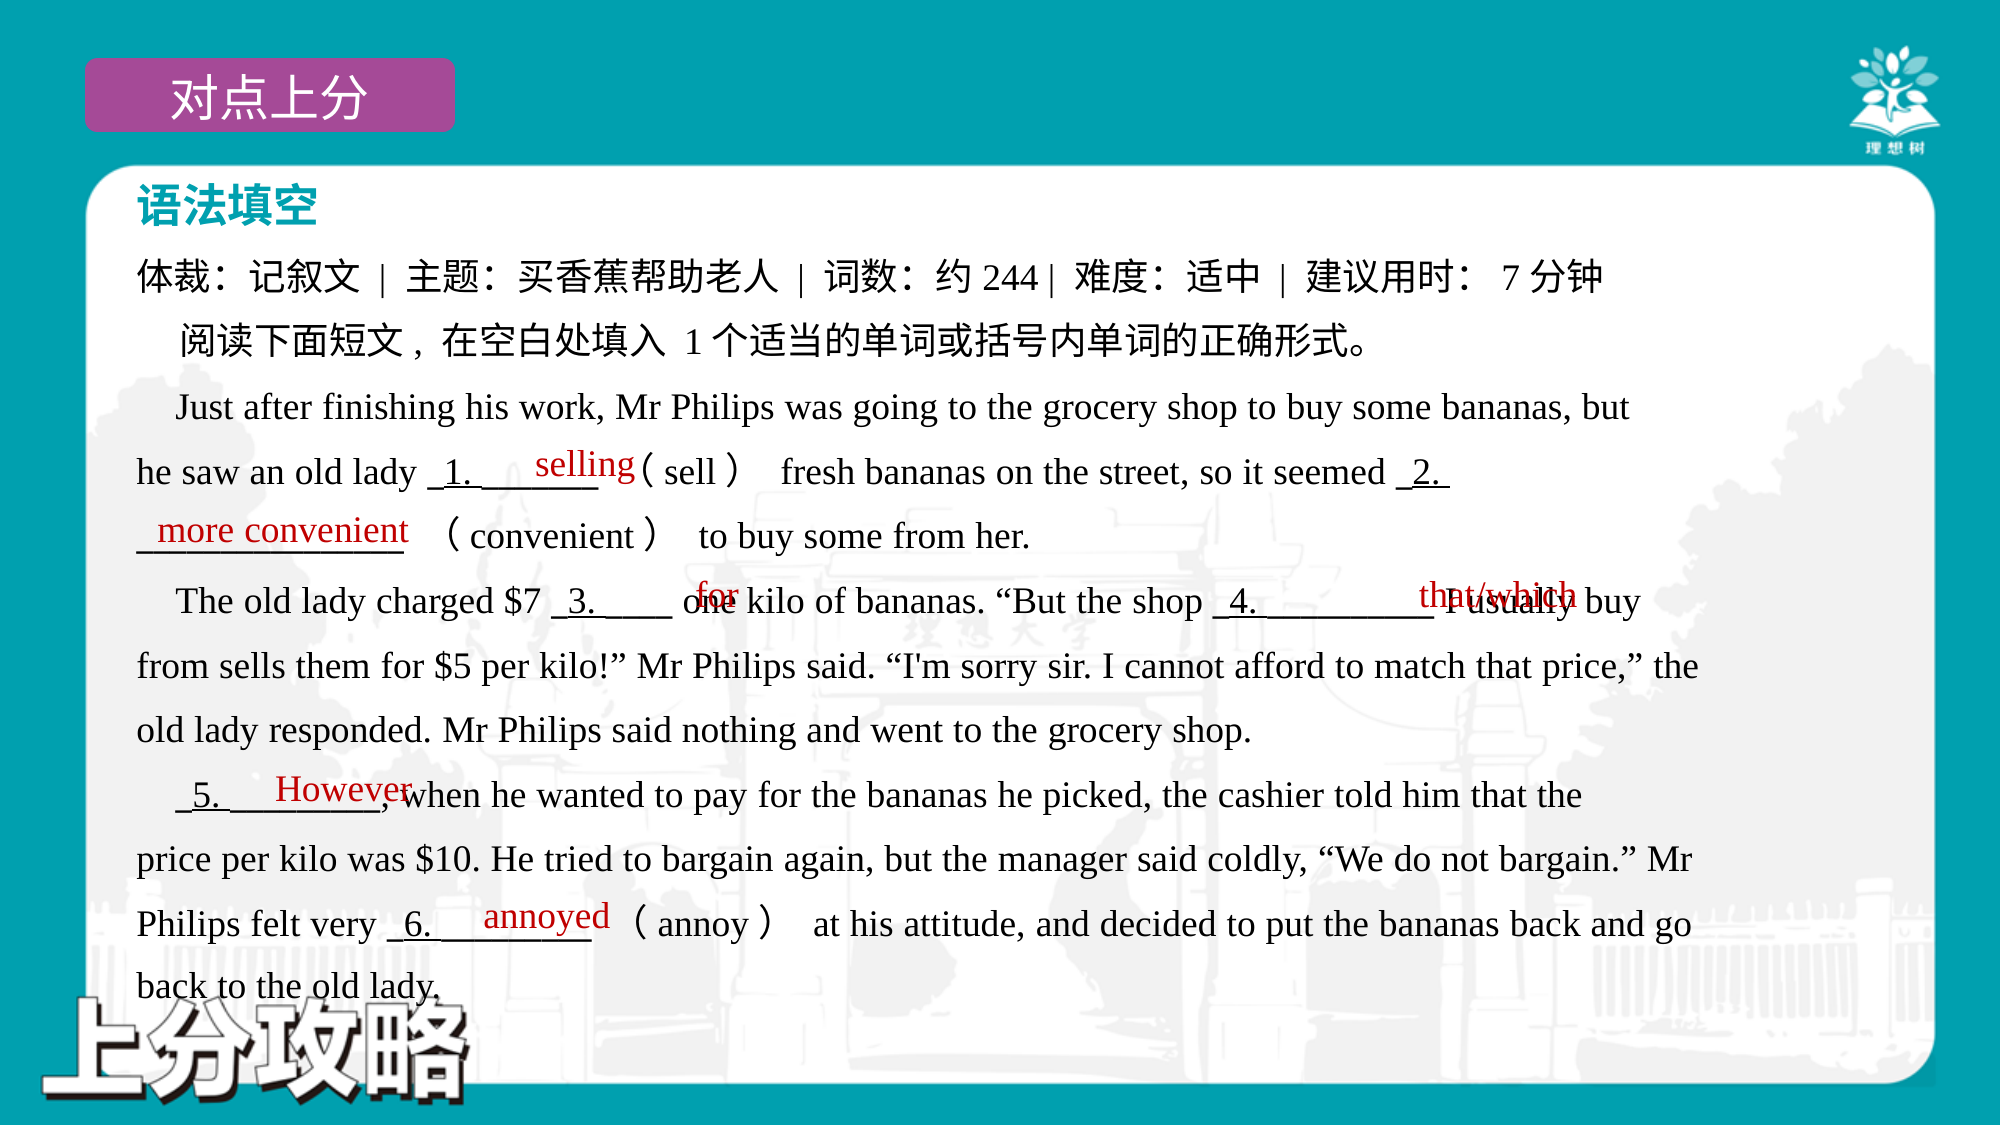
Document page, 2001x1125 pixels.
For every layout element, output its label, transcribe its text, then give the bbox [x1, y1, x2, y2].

text_box annoyed [469, 871, 625, 930]
text_box 体裁：记叙文 | 主题：买香蕉帮助老人 | 词数：约244 | 难度：适中 | 建议用时：7分钟 阅读下面短文, 在空白处填入 1个适当的单词或括号内单词的正确形式。 Just after finishing his work, Mr Philips was going to the grocery shop to buy some bananas, but he saw an old lady _1. _______ （sell） fresh bananas on the street, so it seemed _2. ________________ （convenient） to buy some from her. The old lady charged $7 _3. ____ one kilo of bananas. “But the shop _4. __________ I usually buy from sells them for $5 per kilo!” Mr Philips said. “I'm sorry sir. I cannot afford to match that price,” the old lady responded. Mr Philips said nothing and went to the grocery shop. _5. _________, when he wanted to pay for the bananas he picked, the cashier told him that the price per kilo was $10. He tried to bargain again, but the manager said coldly, “We do not bargain.” Mr Philips felt very _6. _________ （annoy） at his attitude, and decided to put the bananas back and go back to the old lady.#1.1.3 [136, 233, 1865, 999]
text_box that/which [1405, 550, 1592, 609]
text_box more convenient [139, 485, 428, 544]
text_box selling [521, 418, 650, 477]
text_box 语法填空 [136, 176, 1865, 232]
text_box for [681, 550, 753, 609]
picture [0, 0, 2000, 1125]
text_box However [261, 743, 427, 802]
